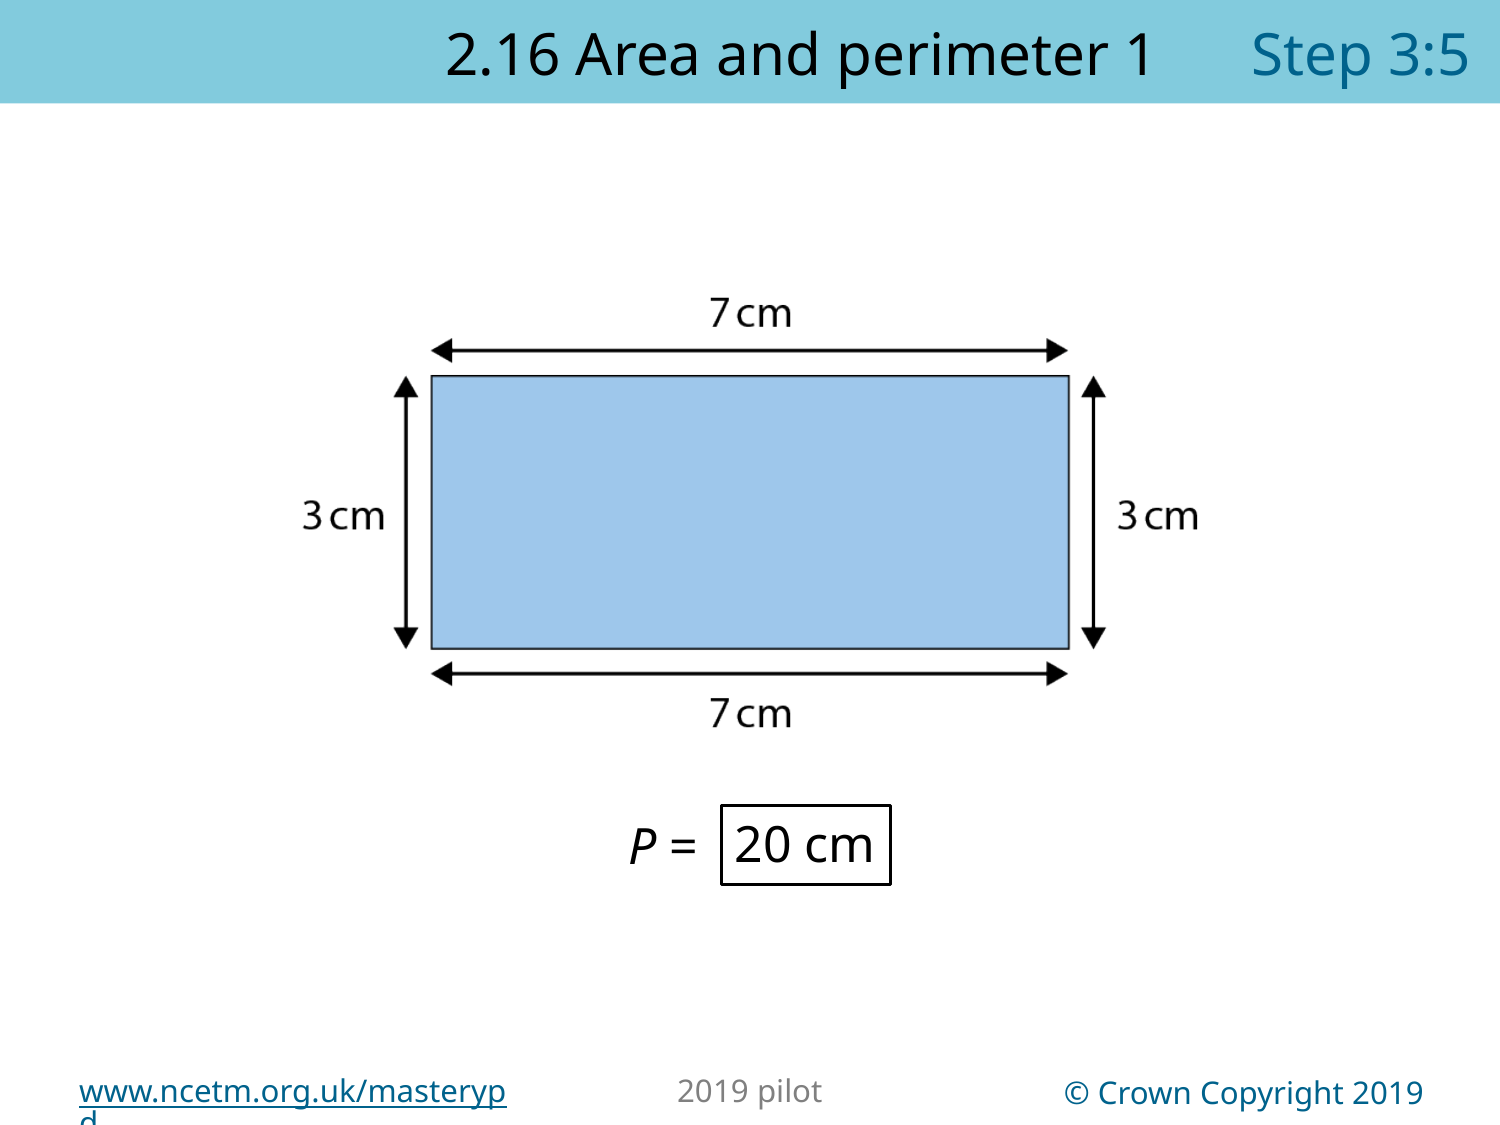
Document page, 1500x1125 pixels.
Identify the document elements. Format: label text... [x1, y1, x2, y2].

picture [246, 289, 1254, 763]
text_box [608, 804, 892, 886]
list 2.16 Area and perimeter 1 Step 3:5 [0, 0, 1500, 104]
